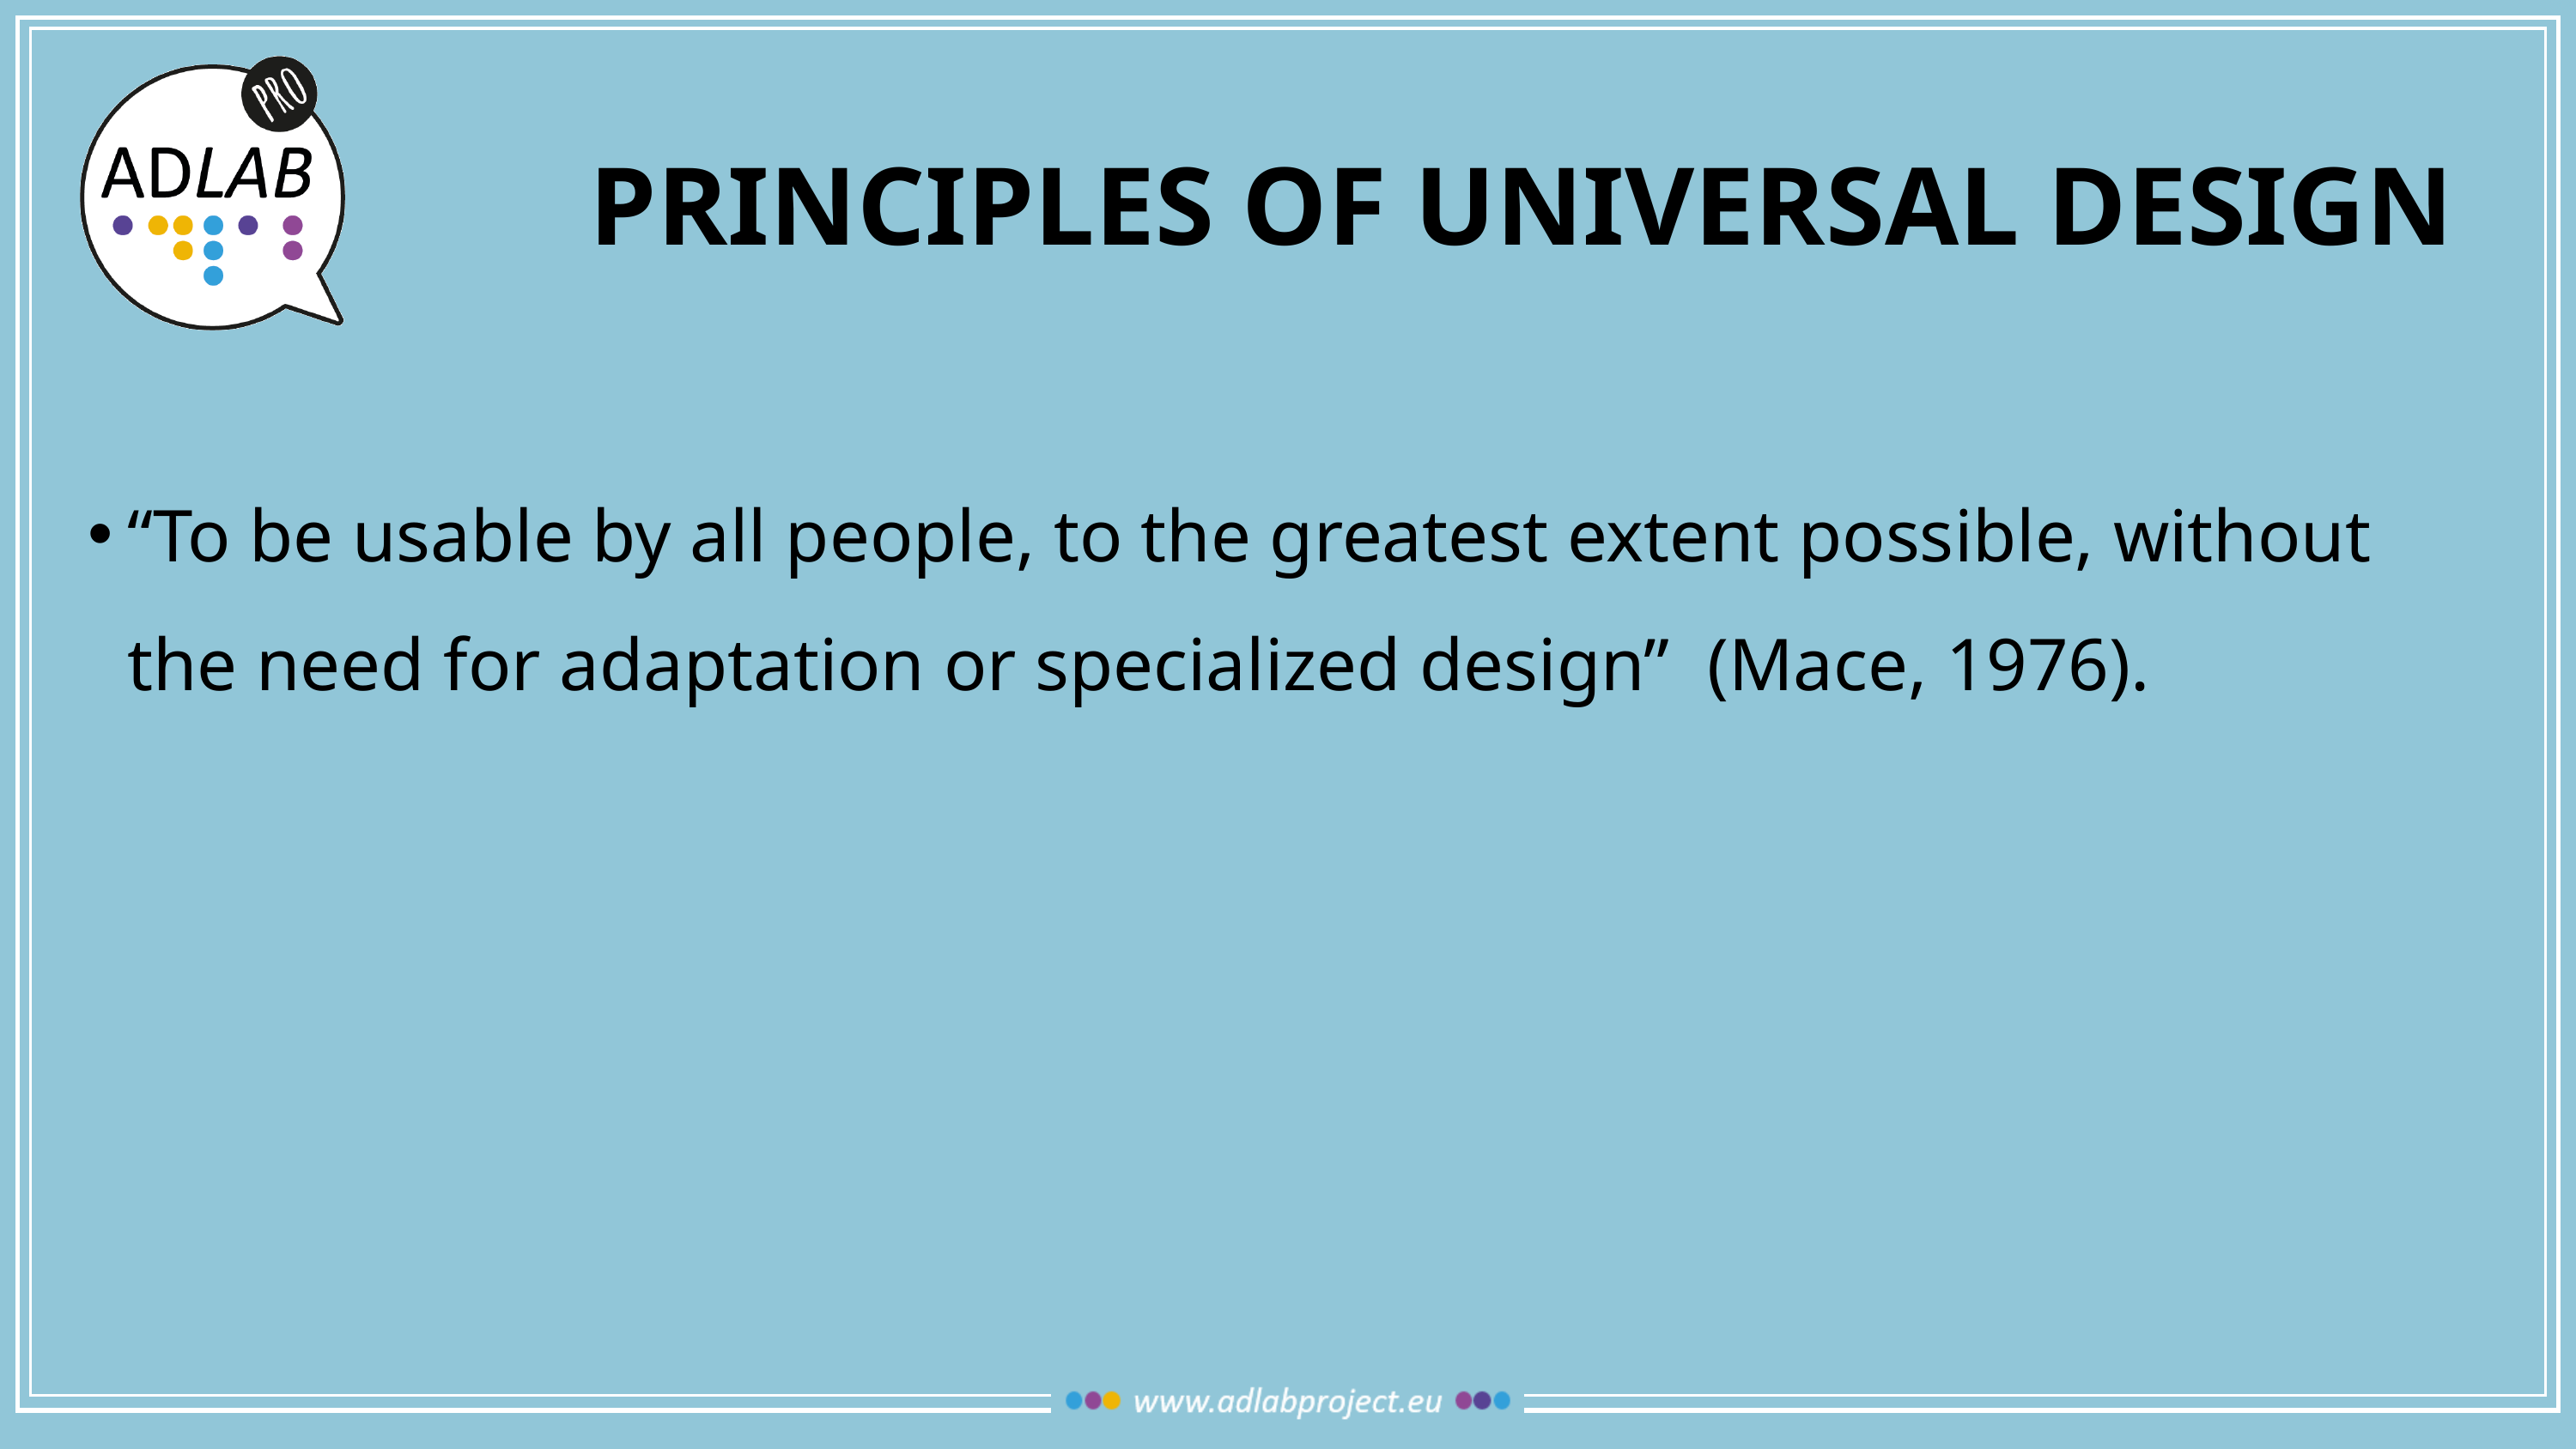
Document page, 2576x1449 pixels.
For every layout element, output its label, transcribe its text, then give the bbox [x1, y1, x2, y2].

list “To be usable by all people, to the greatest extent possible, without the need for adaptation or specialized design” (Mace, 1976). [75, 440, 2501, 1122]
picture [72, 49, 353, 330]
title Principles of universal design [384, 70, 2467, 351]
picture [1051, 1378, 1524, 1429]
